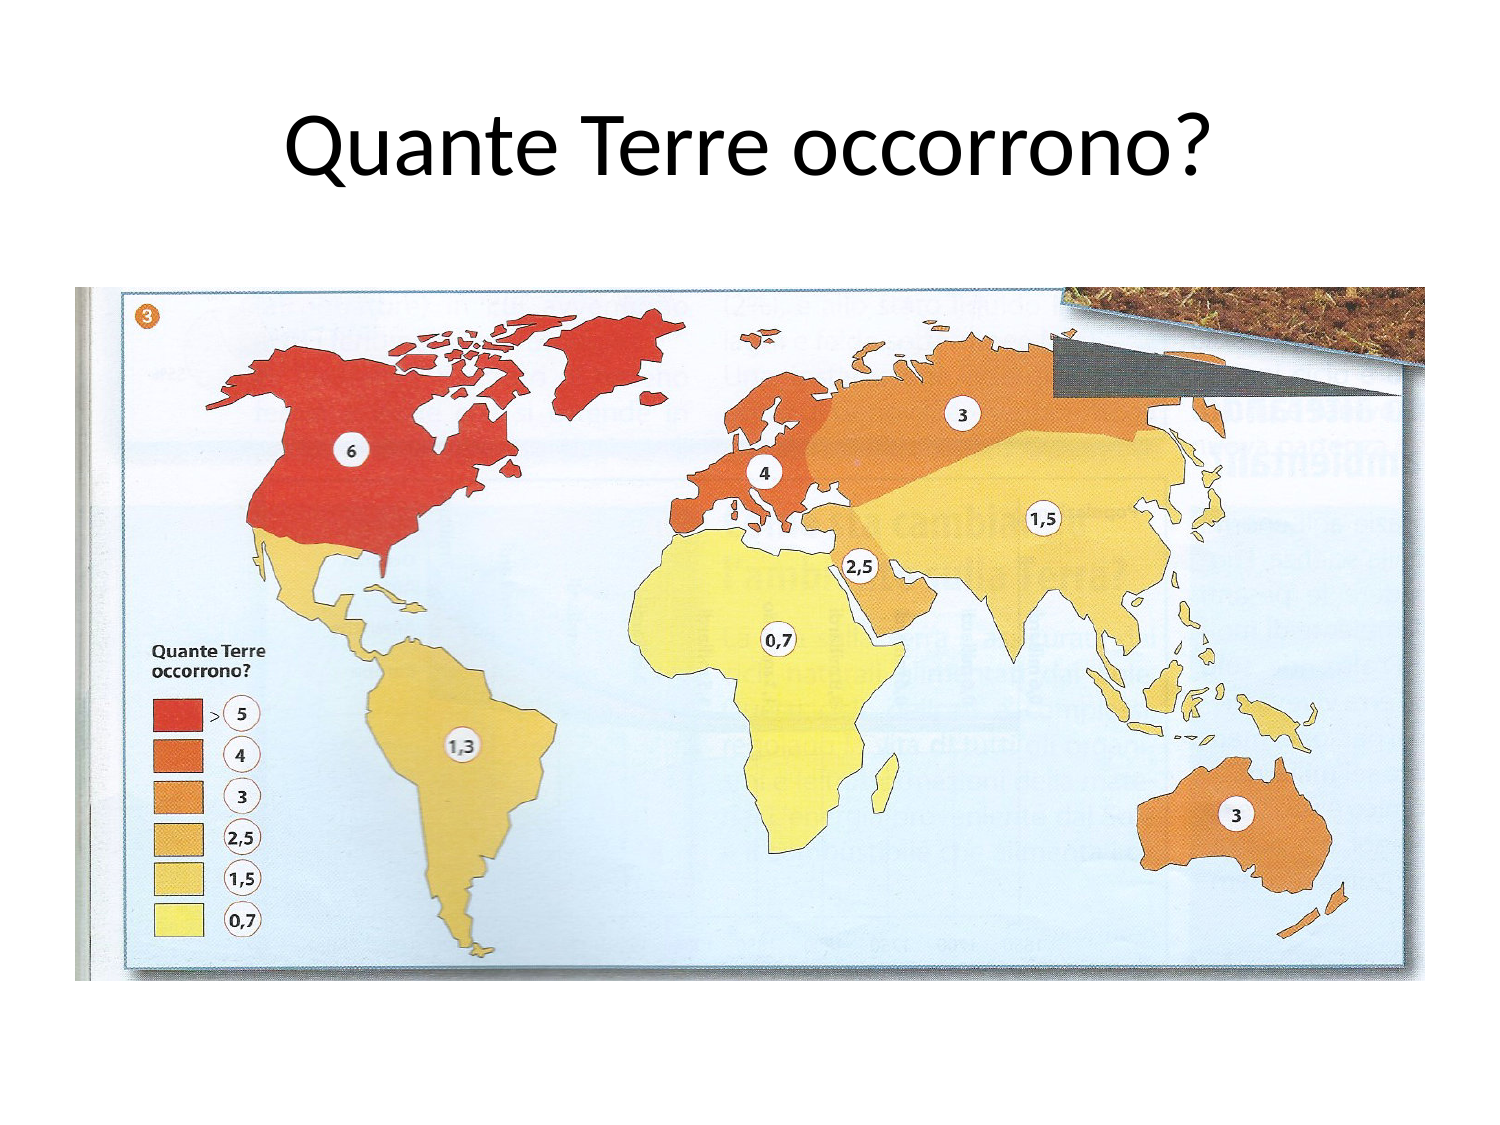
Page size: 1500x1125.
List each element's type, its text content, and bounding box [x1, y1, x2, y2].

title Quante Terre occorrono? [75, 45, 1425, 233]
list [74, 286, 1426, 981]
